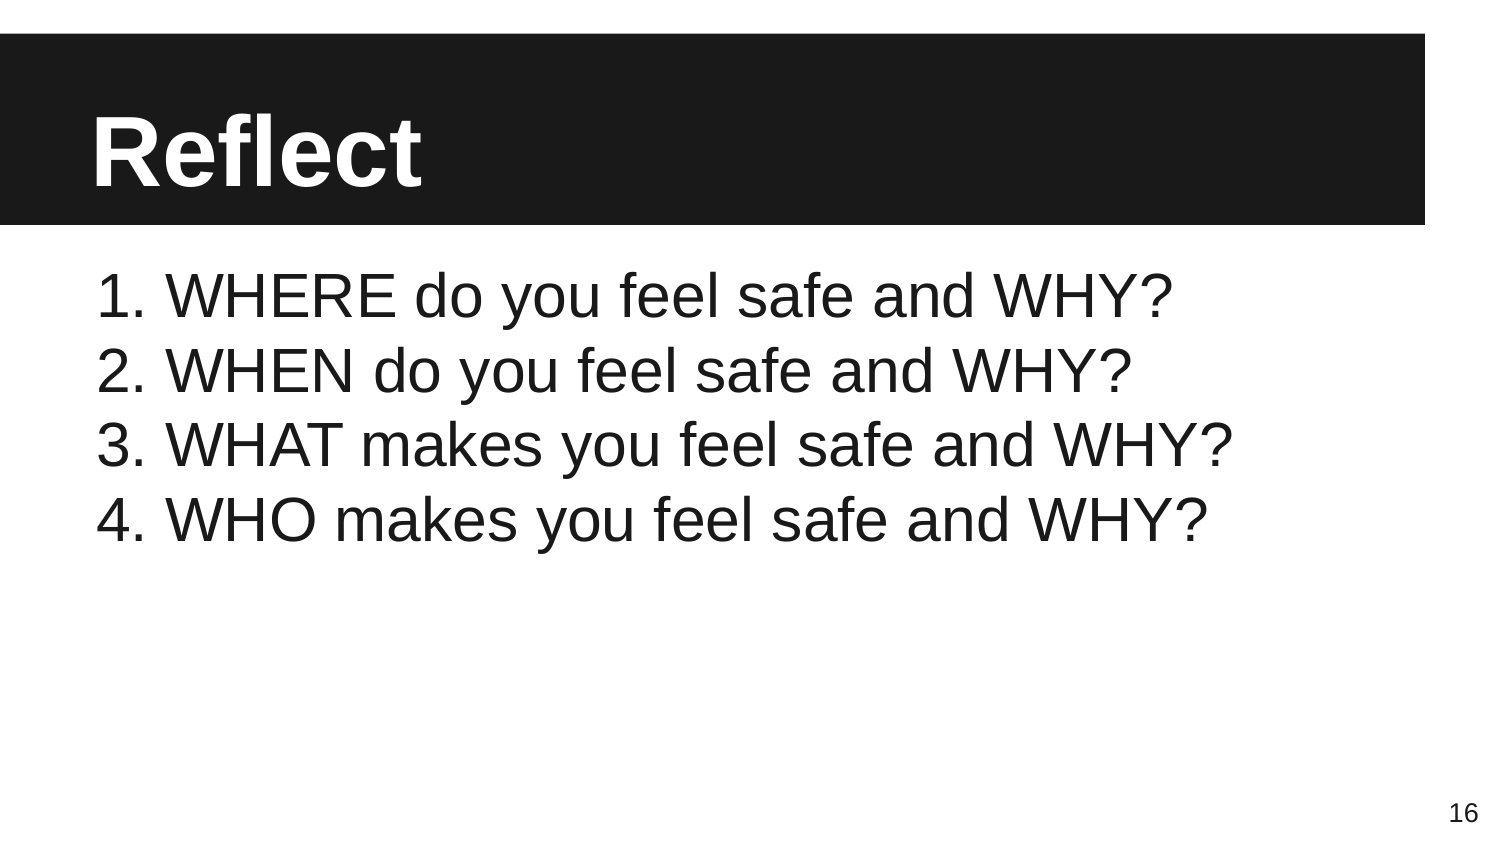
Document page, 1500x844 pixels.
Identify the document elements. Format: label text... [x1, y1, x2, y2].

slide_number 16 [1403, 779, 1494, 844]
title Reflect [75, 33, 1425, 221]
list WHERE do you feel safe and WHY? WHEN do you feel safe and WHY? WHAT makes you feel safe and WHY? WHO makes you feel safe and WHY? [75, 239, 1425, 808]
